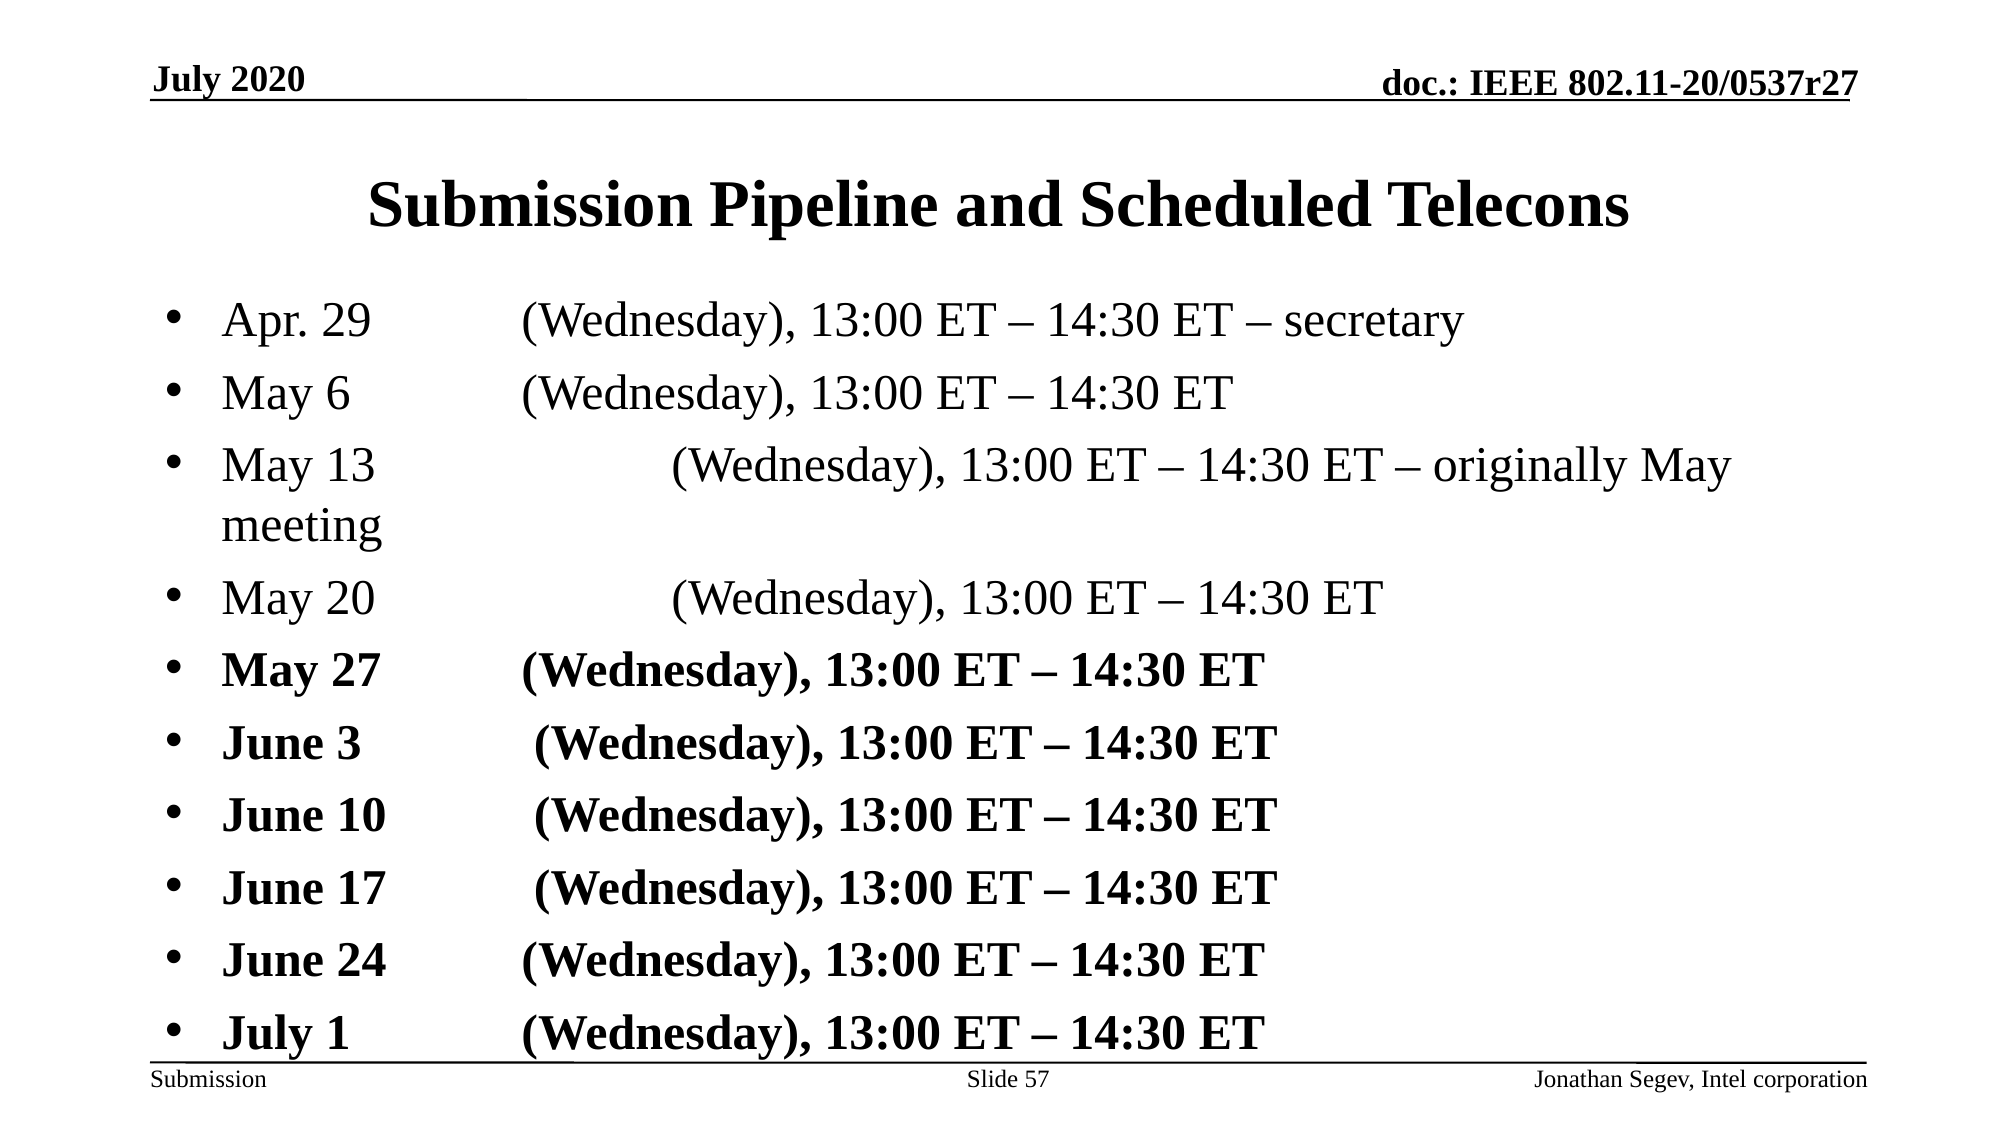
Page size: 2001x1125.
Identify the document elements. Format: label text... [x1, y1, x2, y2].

slide_number Slide 57 [950, 1061, 1067, 1123]
footer Jonathan Segev, Intel corporation [1171, 1061, 1869, 1093]
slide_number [152, 54, 563, 100]
title Submission Pipeline and Scheduled Telecons [149, 112, 1850, 278]
list Apr. 29 (Wednesday), 13:00 ET – 14:30 ET – secretary May 6 (Wednesday), 13:00 ET – 14:30 ET May 13 (Wednesday), 13:00 ET – 14:30 ET – originally May meeting May 20 (Wednesday), 13:00 ET – 14:30 ET May 27 (Wednesday), 13:00 ET – 14:30 ET June 3 (Wednesday), 13:00 ET – 14:30 ET June 10 (Wednesday), 13:00 ET – 14:30 ET June 17 (Wednesday), 13:00 ET – 14:30 ET June 24 (Wednesday), 13:00 ET – 14:30 ET July 1 (Wednesday), 13:00 ET – 14:30 ET [149, 278, 1850, 670]
